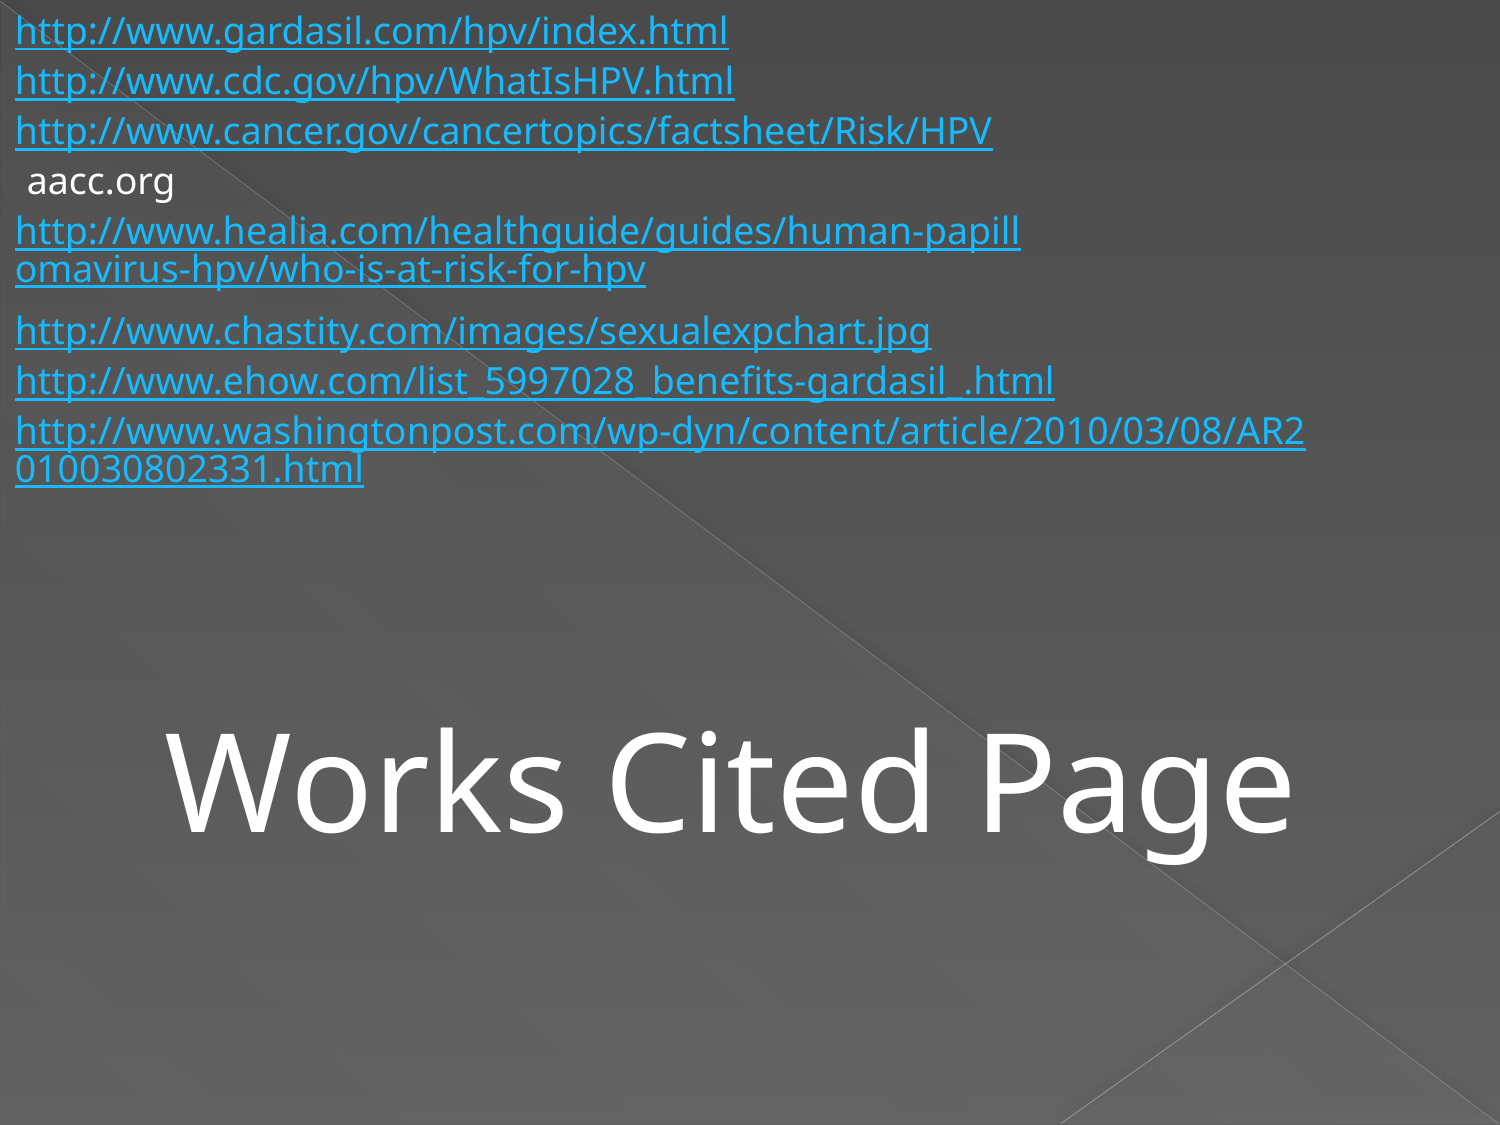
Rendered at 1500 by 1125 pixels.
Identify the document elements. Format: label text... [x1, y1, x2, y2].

text_box http://www.washingtonpost.com/wp-dyn/content/article/2010/03/08/AR2010030802331.html [0, 399, 1338, 511]
text_box http://www.chastity.com/images/sexualexpchart.jpg [0, 299, 1000, 349]
text_box aacc.org [12, 149, 191, 199]
text_box http://www.cdc.gov/hpv/WhatIsHPV.html [0, 49, 838, 99]
text_box http://www.gardasil.com/hpv/index.html [0, 0, 950, 66]
text_box http://www.healia.com/healthguide/guides/human-papillomavirus-hpv/who-is-at-risk-for-hpv [0, 199, 1038, 311]
text_box http://www.cancer.gov/cancertopics/factsheet/Risk/HPV [0, 99, 1113, 211]
text_box http://www.ehow.com/list_5997028_benefits-gardasil_.html [0, 349, 1250, 399]
text_box Works Cited Page [150, 687, 1388, 868]
